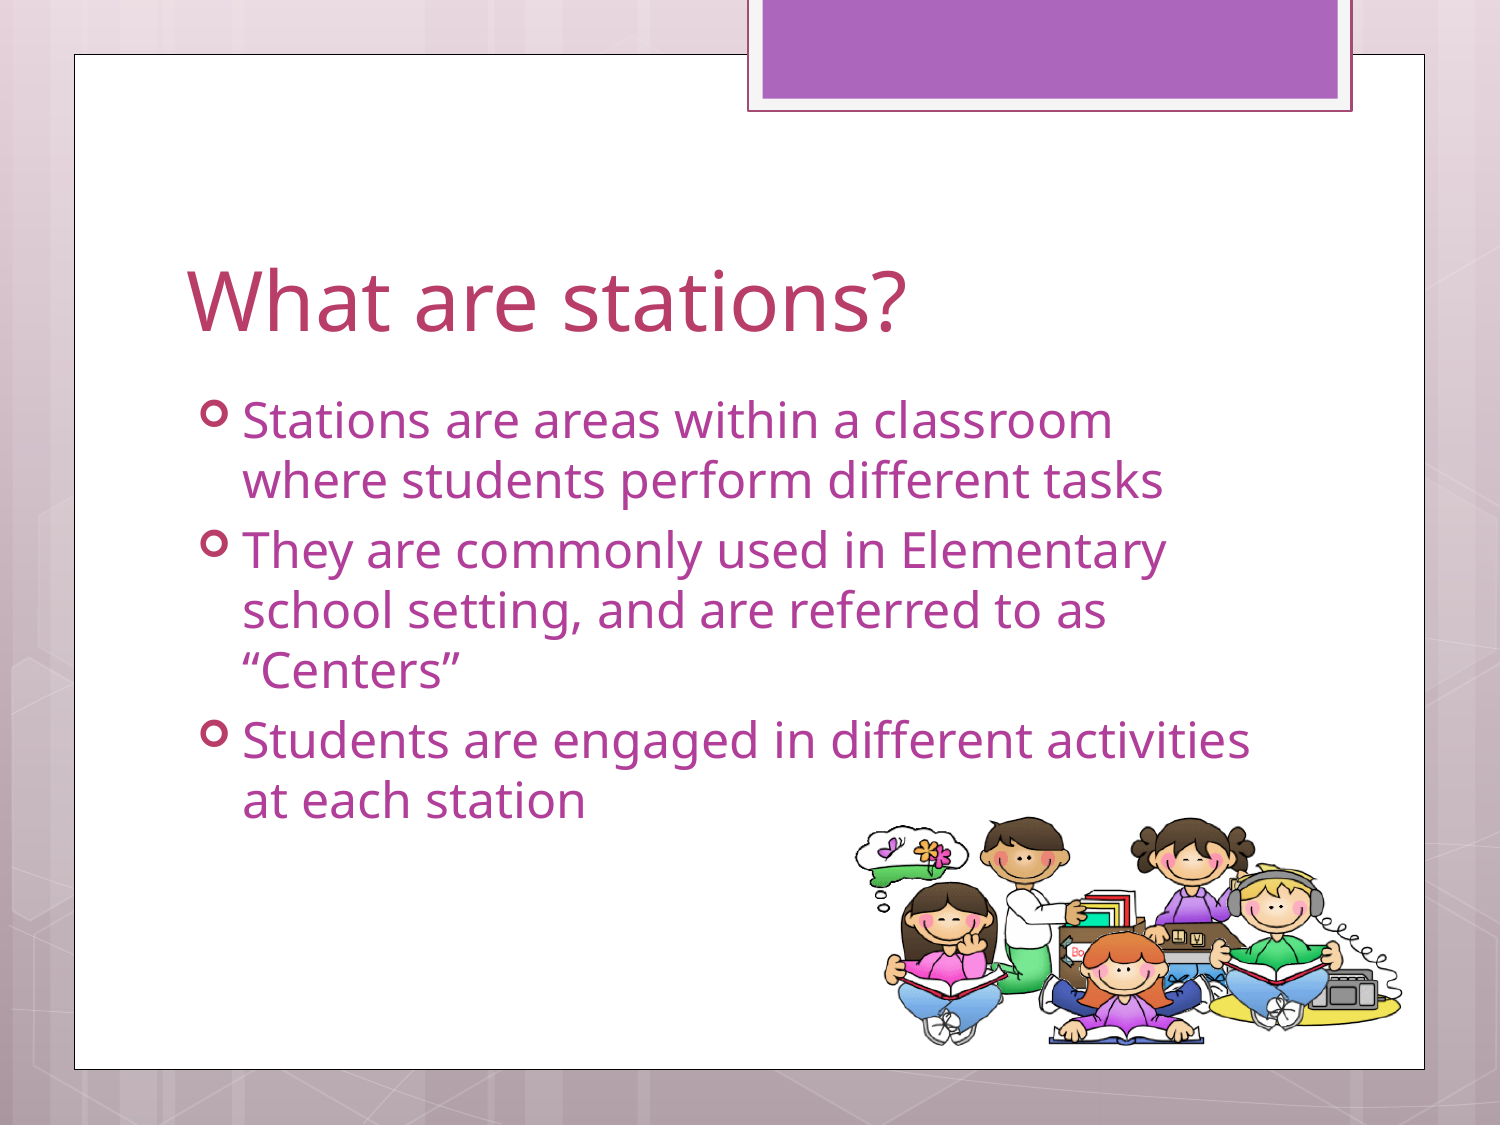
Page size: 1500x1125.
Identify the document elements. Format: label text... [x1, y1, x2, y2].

title What are stations? [171, 168, 1324, 357]
picture [849, 786, 1416, 1065]
list Stations are areas within a classroom where students perform different tasks They are commonly used in Elementary school setting, and are referred to as “Centers” Students are engaged in different activities at each station [171, 381, 1283, 957]
